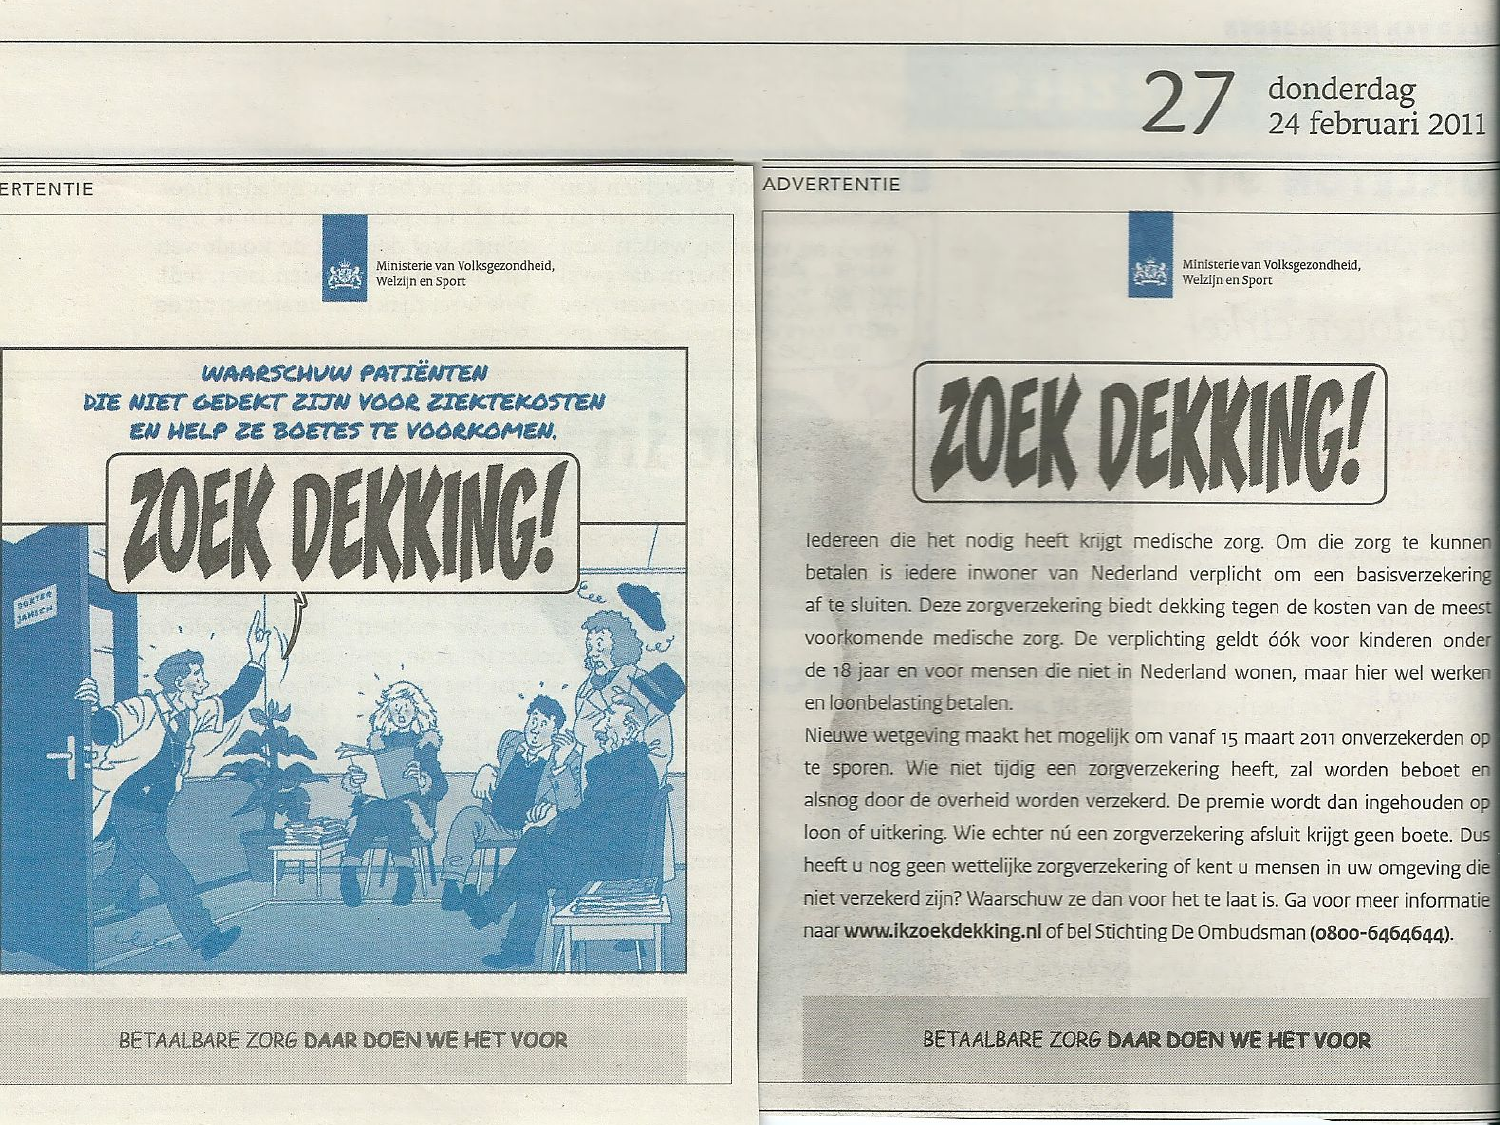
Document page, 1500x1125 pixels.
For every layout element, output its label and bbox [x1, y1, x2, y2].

list [0, 0, 1500, 1125]
